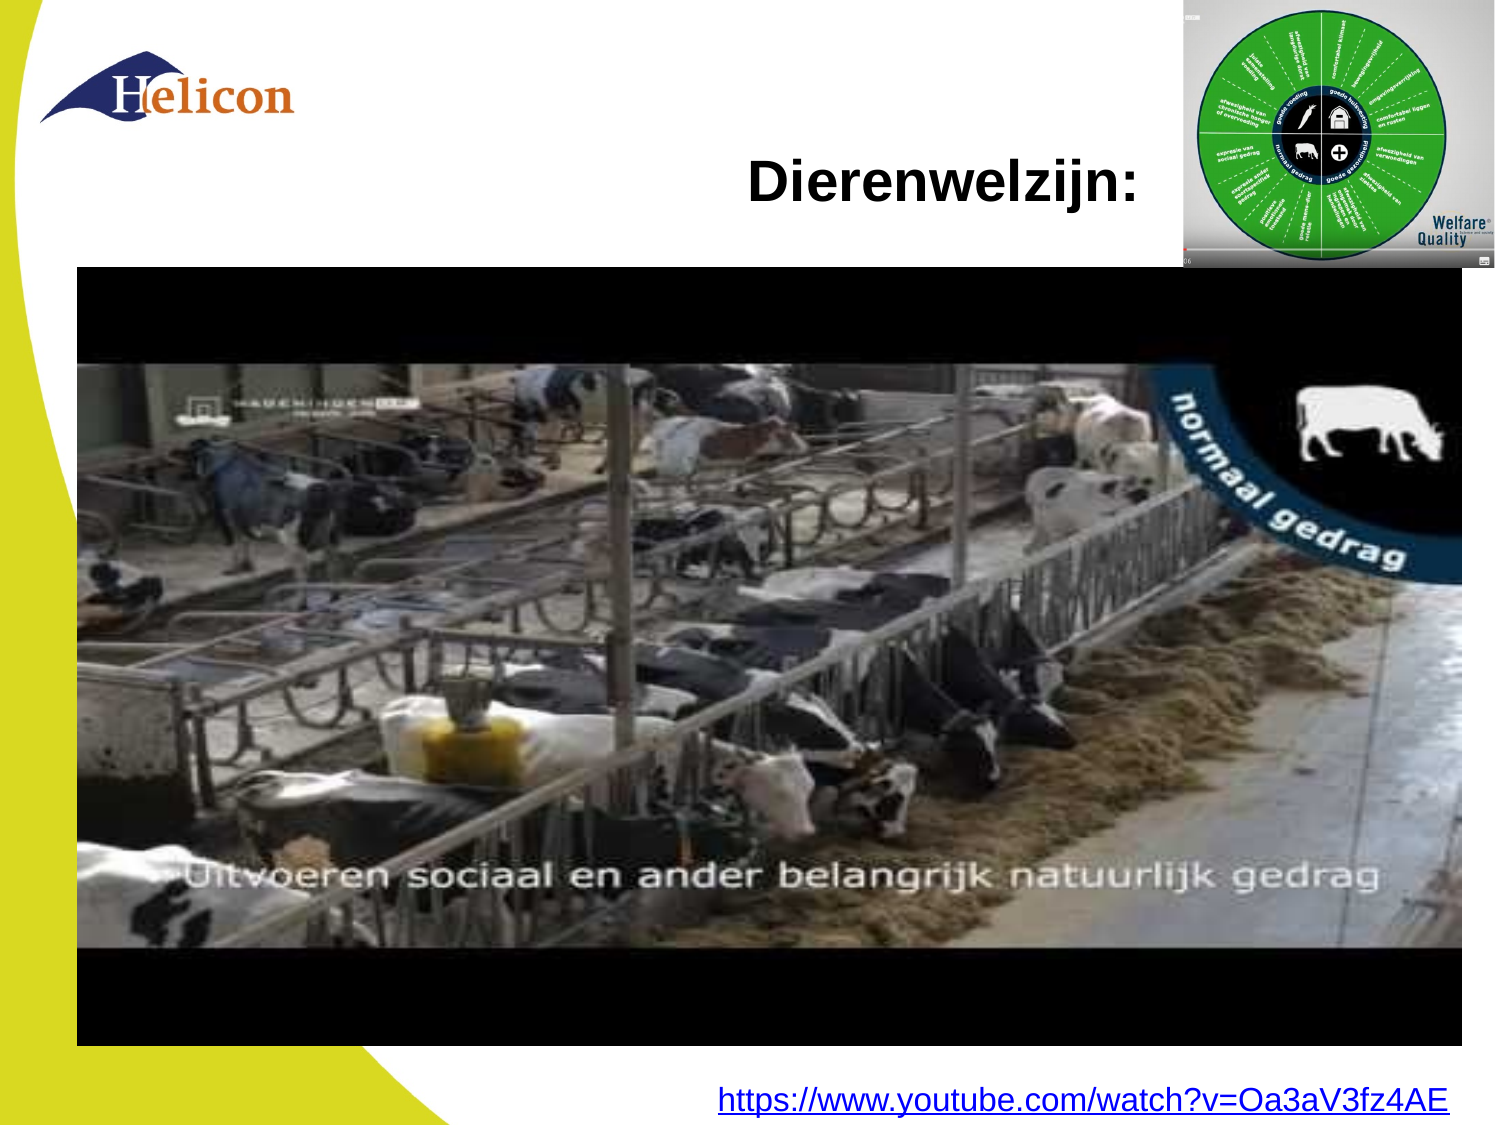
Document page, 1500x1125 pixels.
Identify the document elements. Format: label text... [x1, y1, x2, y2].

title Dierenwelzijn: [64, 125, 1156, 232]
picture [0, 0, 1500, 1125]
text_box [76, 266, 1463, 1047]
list https://www.youtube.com/watch?v=Oa3aV3fz4AE [702, 1070, 1500, 1125]
